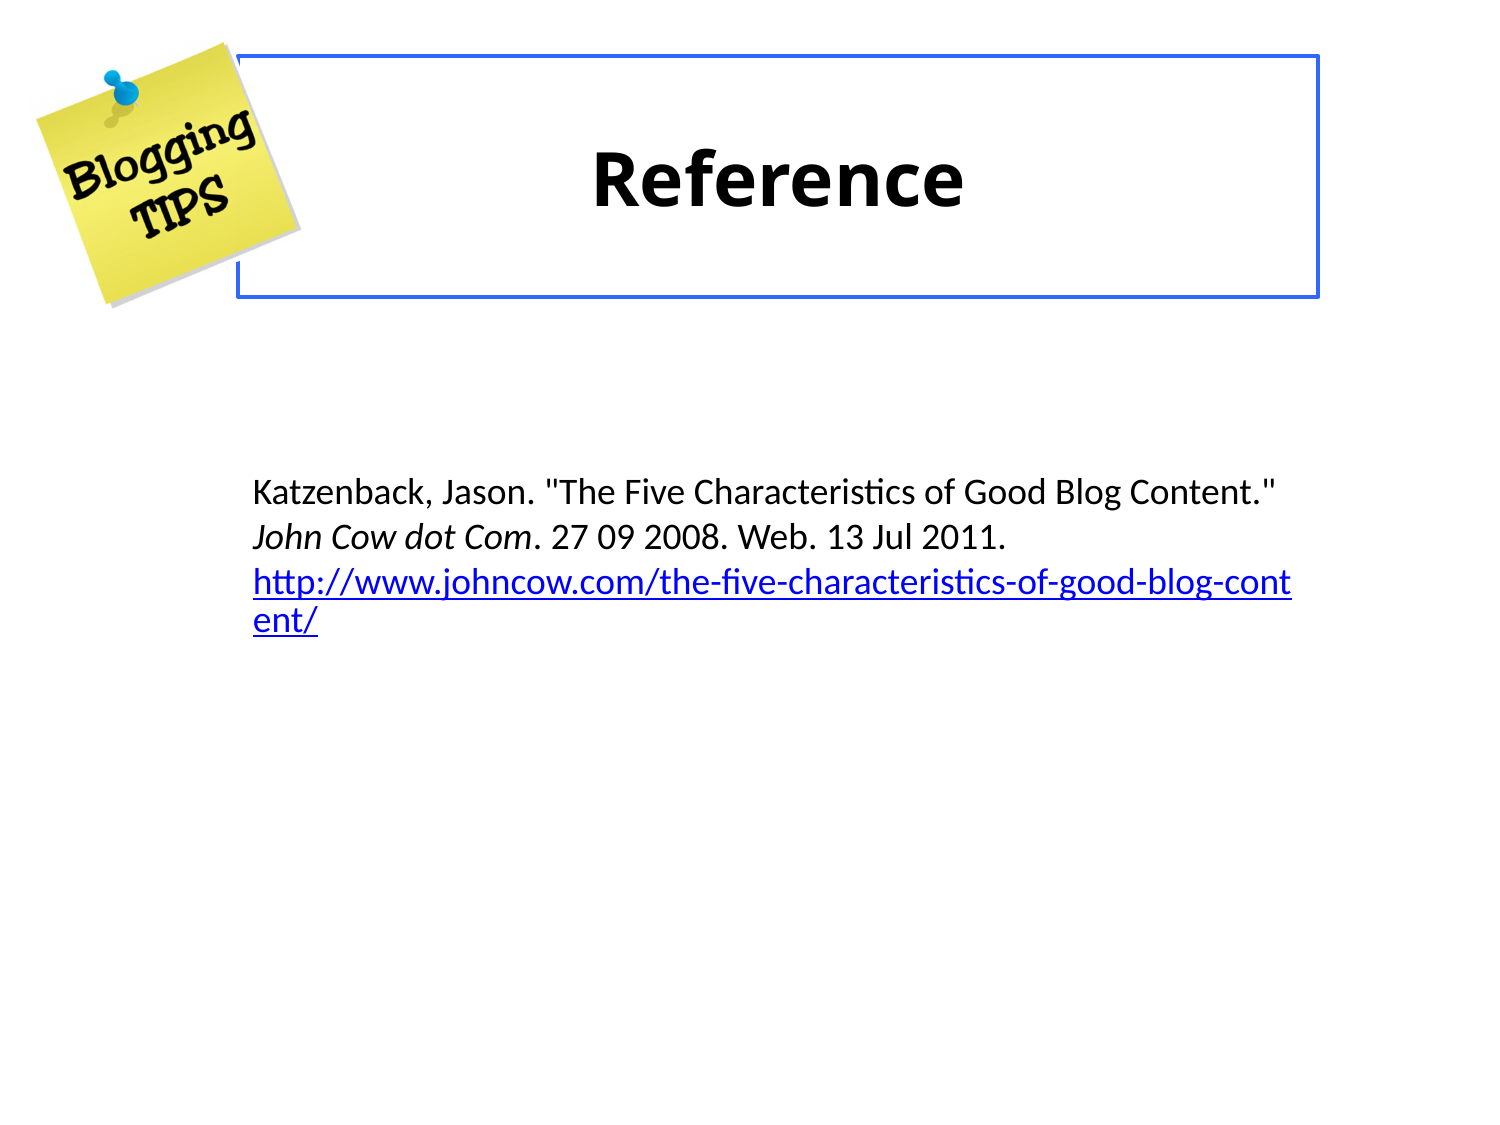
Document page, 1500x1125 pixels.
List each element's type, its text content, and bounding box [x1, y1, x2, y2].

text_box Katzenback, Jason. "The Five Characteristics of Good Blog Content." John Cow dot Com. 27 09 2008. Web. 13 Jul 2011. http://www.johncow.com/the-five-characteristics-of-good-blog-content/ [238, 460, 1319, 655]
picture [28, 26, 303, 310]
title Reference [238, 55, 1319, 297]
